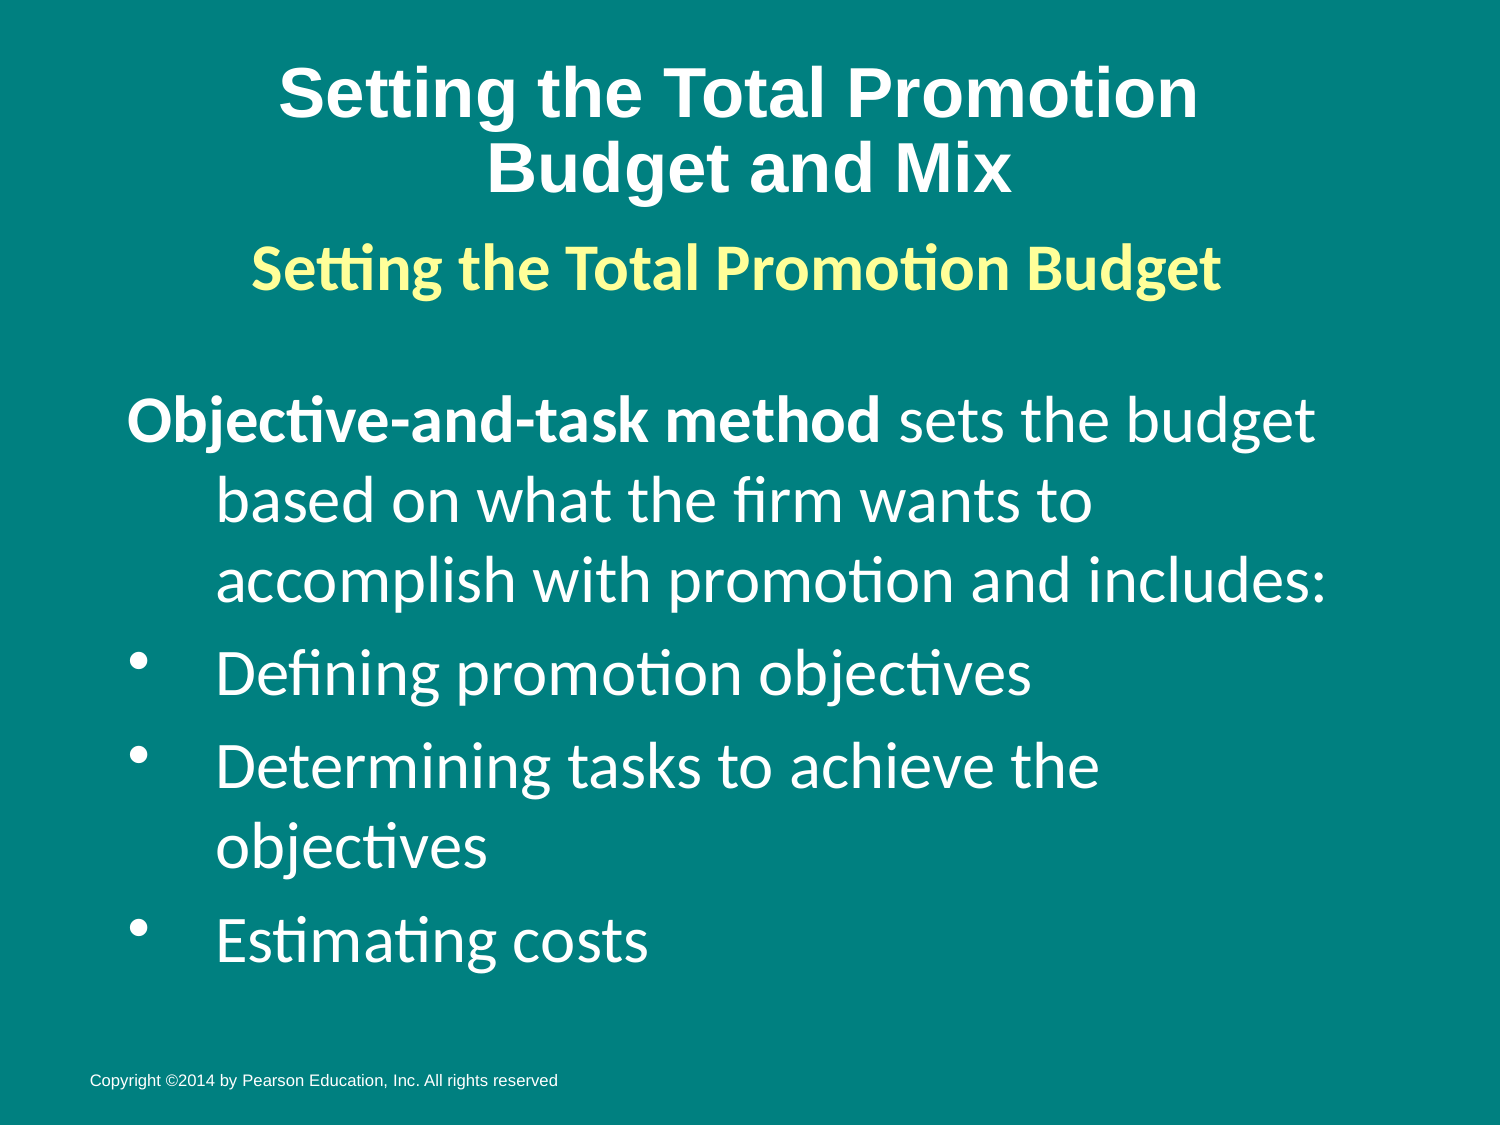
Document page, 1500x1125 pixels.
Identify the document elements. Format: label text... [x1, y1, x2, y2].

title Setting the Total Promotion Budget and Mix [112, 37, 1388, 226]
text_box Copyright ©2014 by Pearson Education, Inc. All rights reserved [74, 1062, 825, 1098]
list Setting the Total Promotion Budget [149, 237, 1326, 301]
list Objective-and-task method sets the budget based on what the firm wants to accomplish with promotion and includes: Defining promotion objectives Determining tasks to achieve the objectives Estimating costs [112, 324, 1388, 1001]
